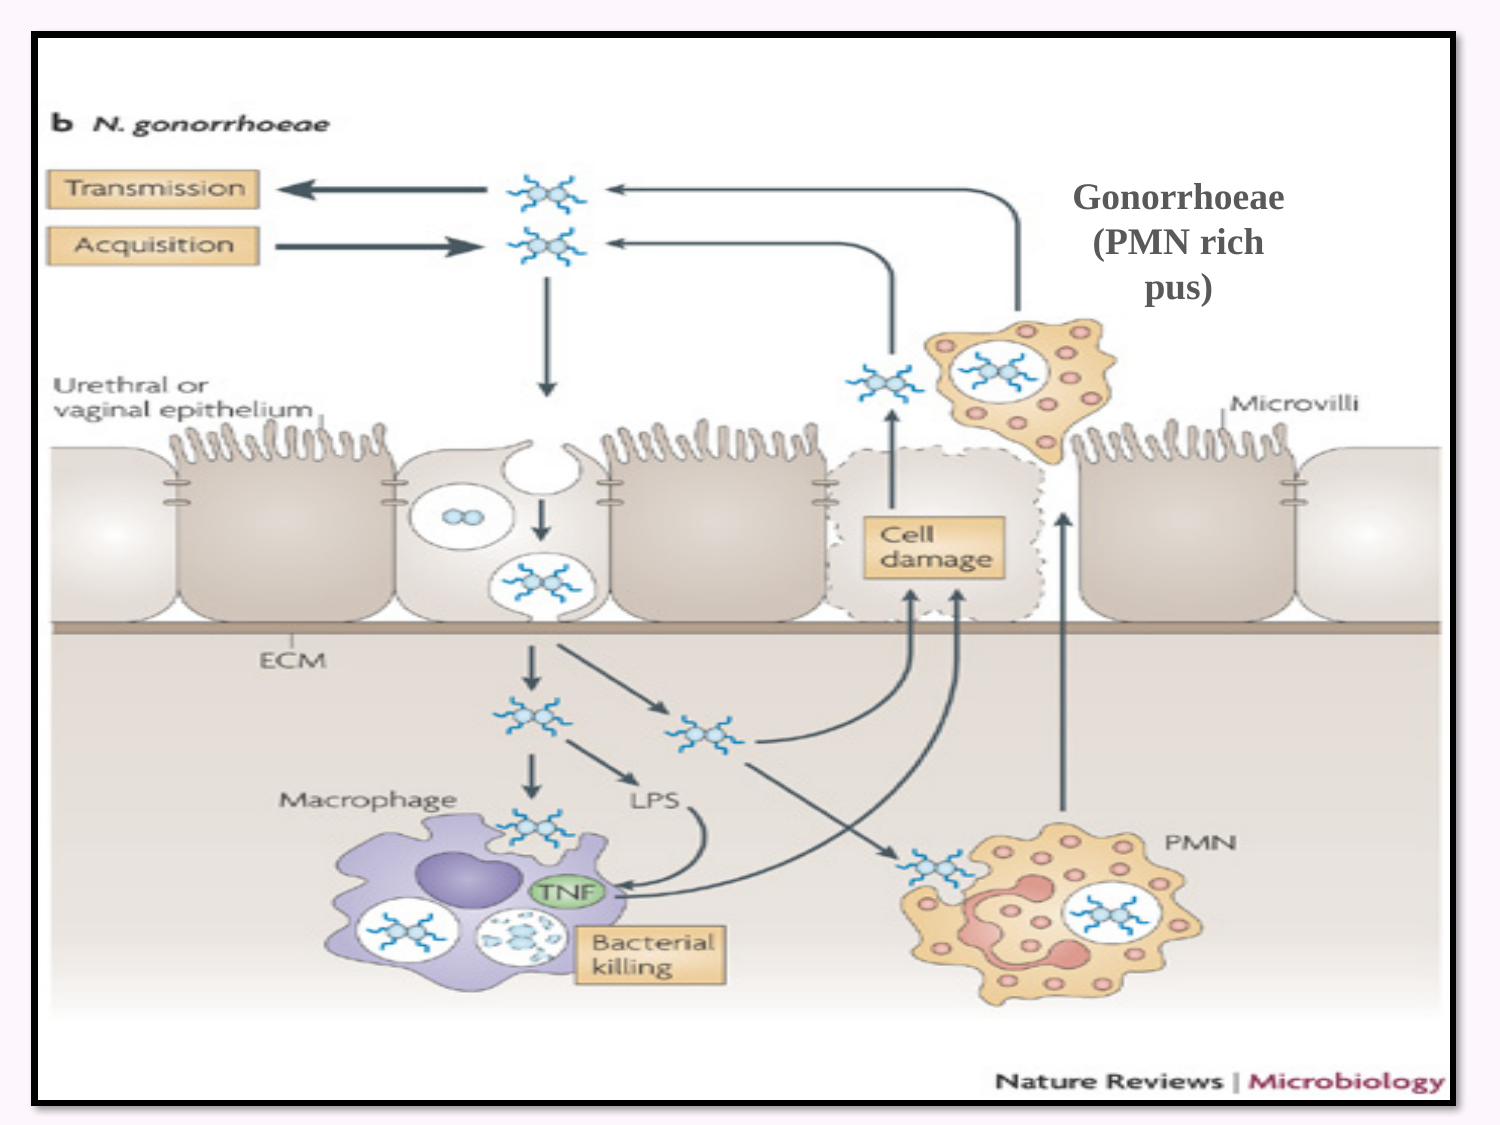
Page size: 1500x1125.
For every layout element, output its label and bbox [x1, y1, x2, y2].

list [37, 37, 1451, 1101]
